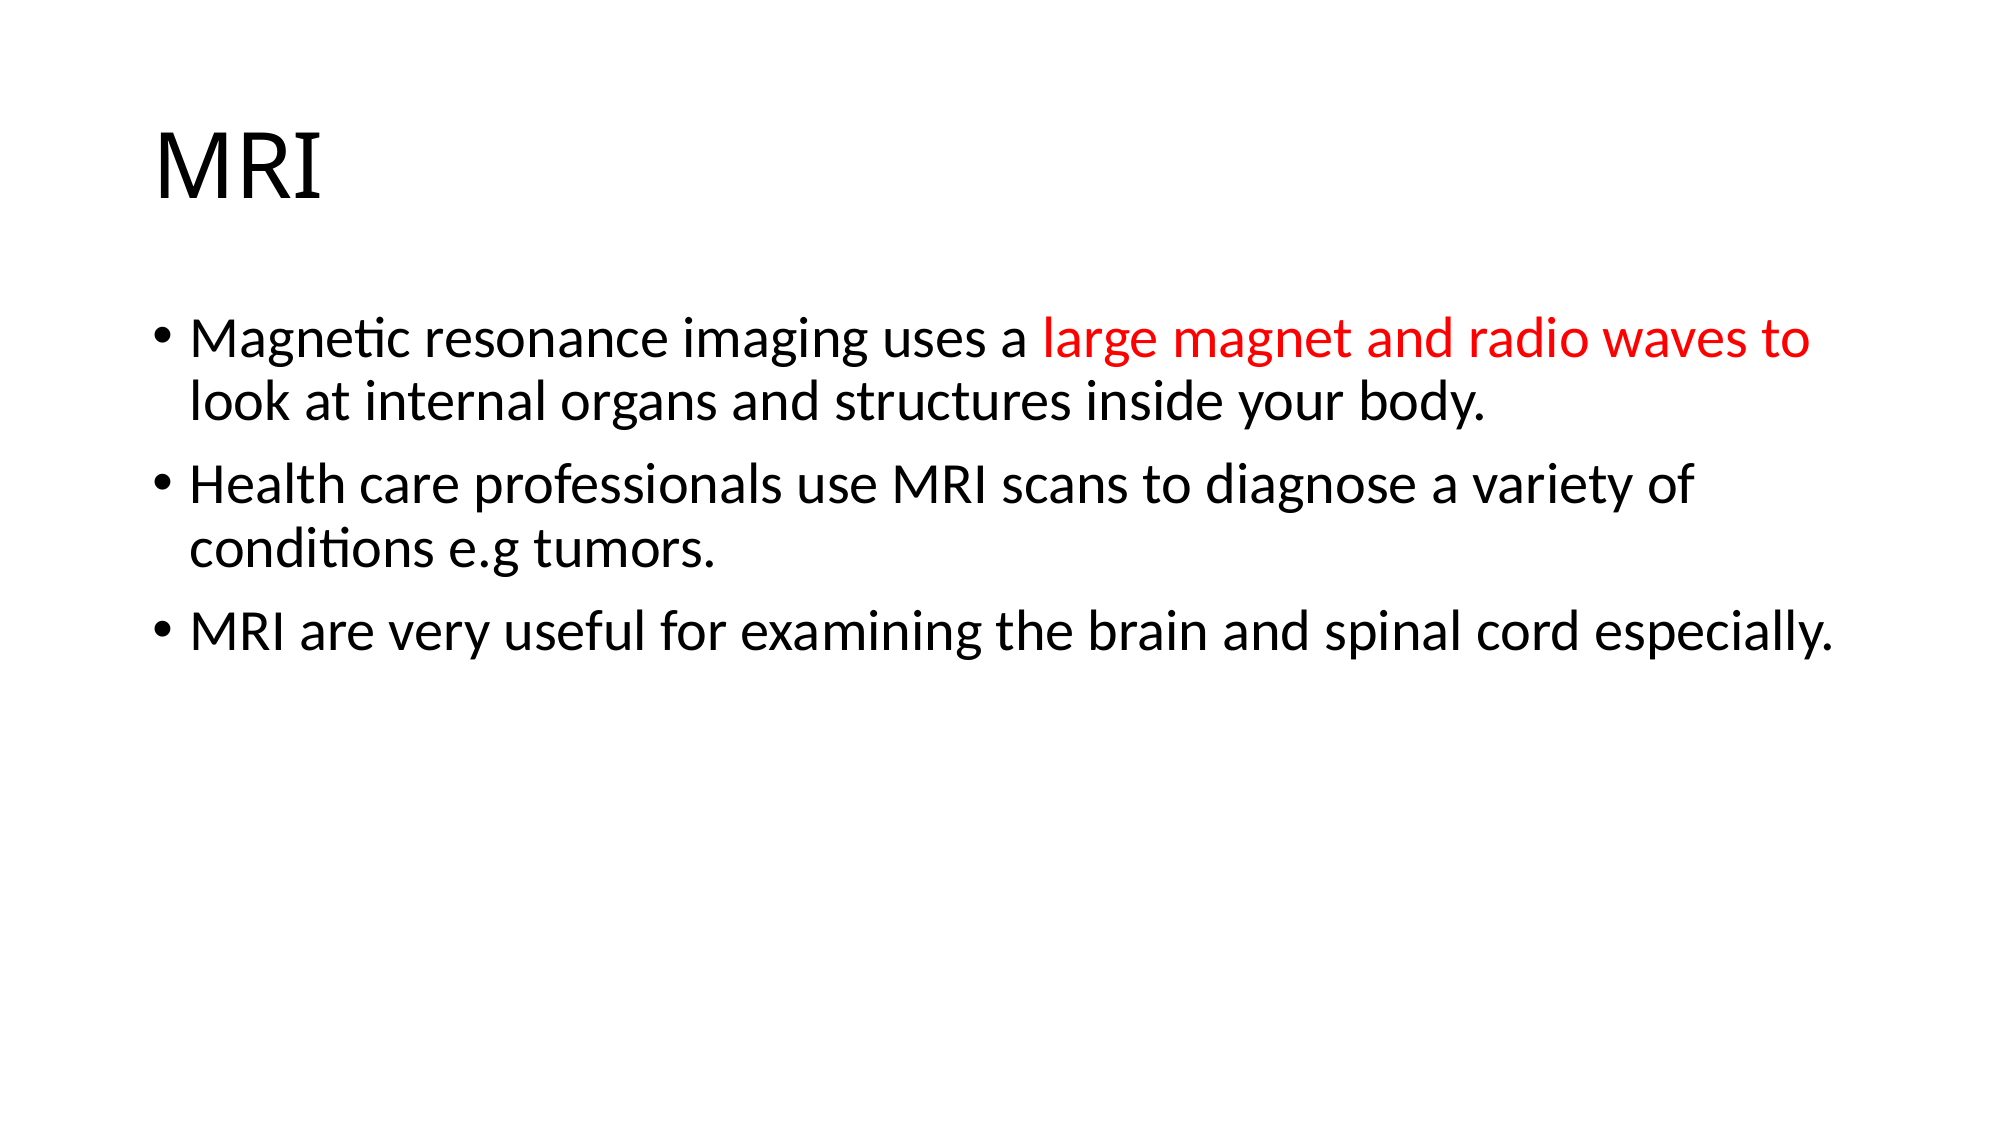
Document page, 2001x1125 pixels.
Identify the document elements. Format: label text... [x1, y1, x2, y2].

list Magnetic resonance imaging uses a large magnet and radio waves to look at internal organs and structures inside your body. Health care professionals use MRI scans to diagnose a variety of conditions e.g tumors. MRI are very useful for examining the brain and spinal cord especially. [137, 299, 1863, 1014]
title MRI [137, 59, 1863, 278]
